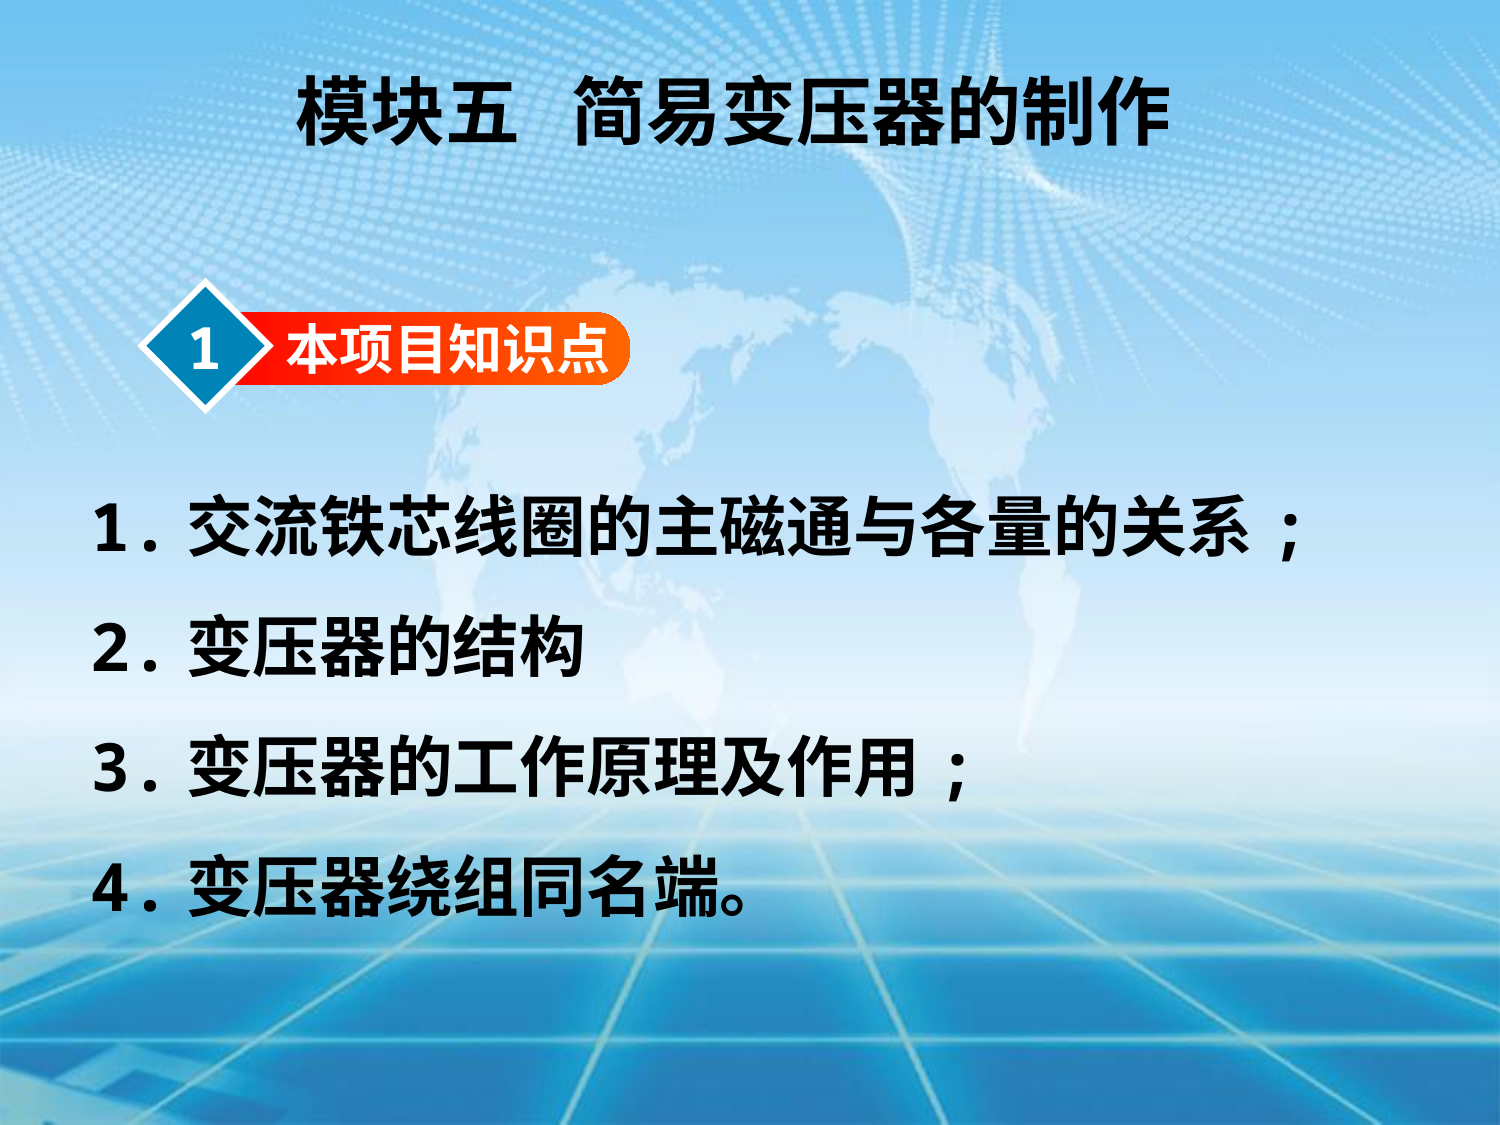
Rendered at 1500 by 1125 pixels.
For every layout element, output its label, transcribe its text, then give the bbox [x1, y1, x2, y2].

text_box 1 [141, 282, 270, 410]
text_box [233, 312, 271, 385]
picture [0, 0, 1500, 1125]
text_box 本项目知识点 [271, 307, 633, 388]
text_box 1.交流铁芯线圈的主磁通与各量的关系; 2.变压器的结构 3.变压器的工作原理及作用; 4.变压器绕组同名端。 [75, 437, 1397, 933]
text_box 模块五 简易变压器的制作 [123, 15, 1343, 204]
